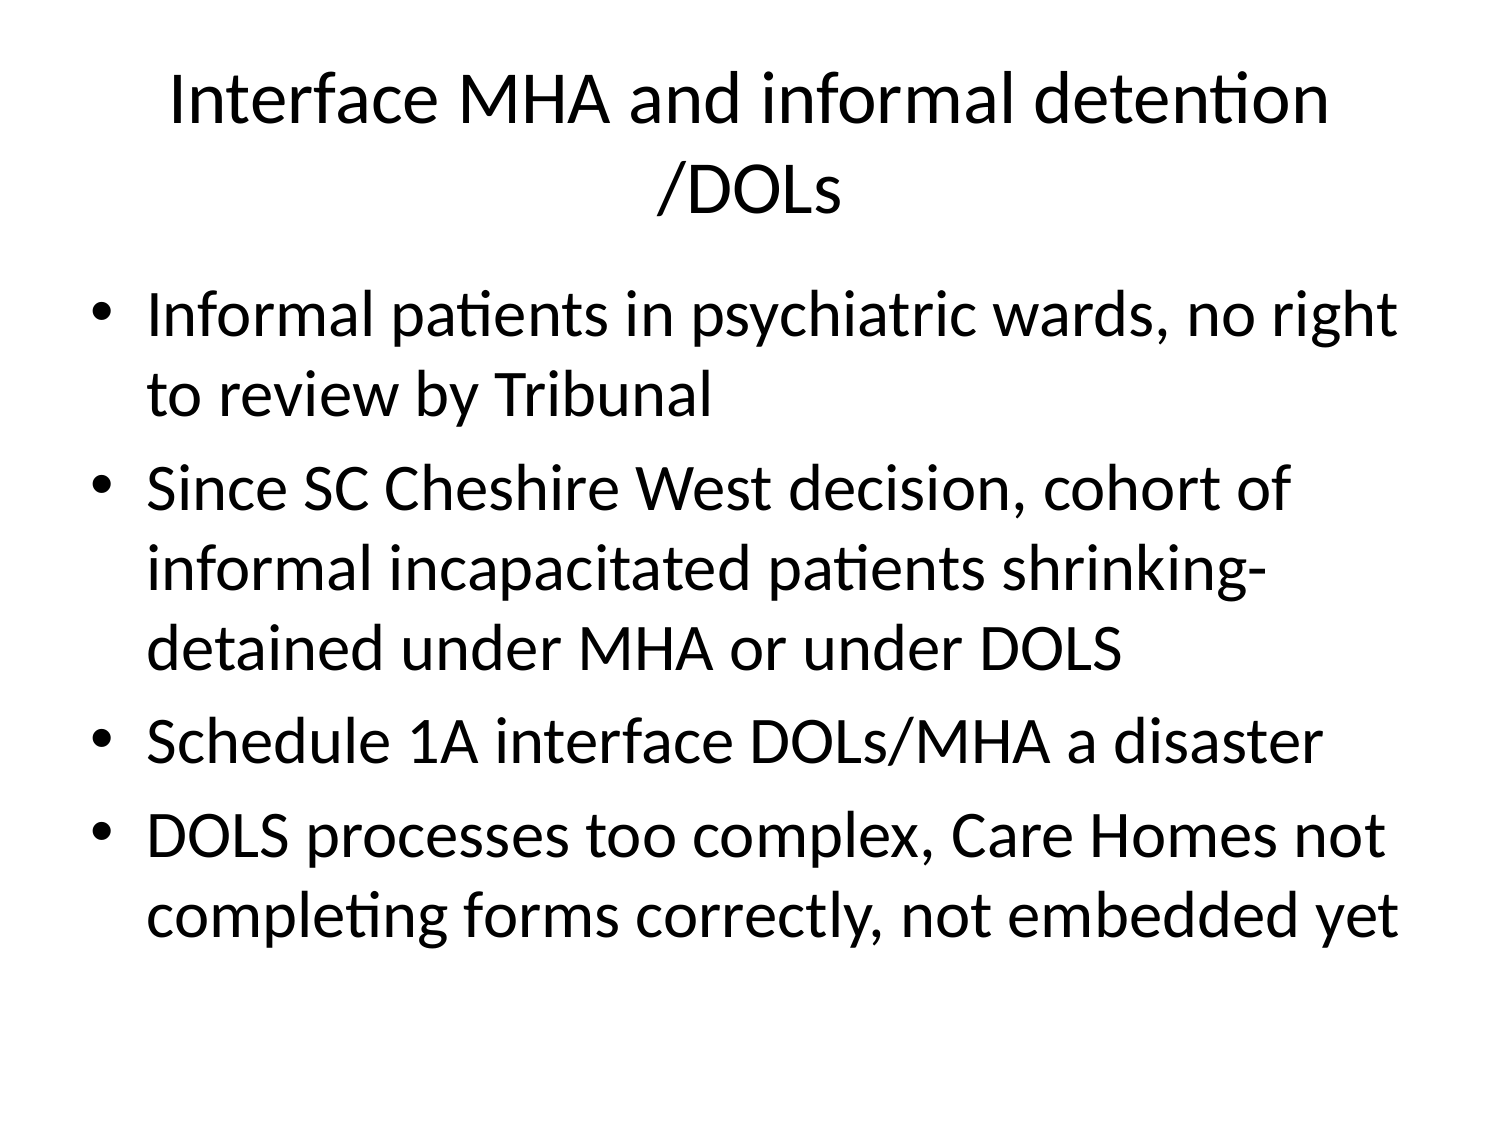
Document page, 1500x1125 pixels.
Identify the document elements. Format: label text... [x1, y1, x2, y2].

list Informal patients in psychiatric wards, no right to review by Tribunal Since SC Cheshire West decision, cohort of informal incapacitated patients shrinking- detained under MHA or under DOLS Schedule 1A interface DOLs/MHA a disaster DOLS processes too complex, Care Homes not completing forms correctly, not embedded yet [75, 262, 1425, 1005]
title Interface MHA and informal detention /DOLs [75, 45, 1425, 233]
